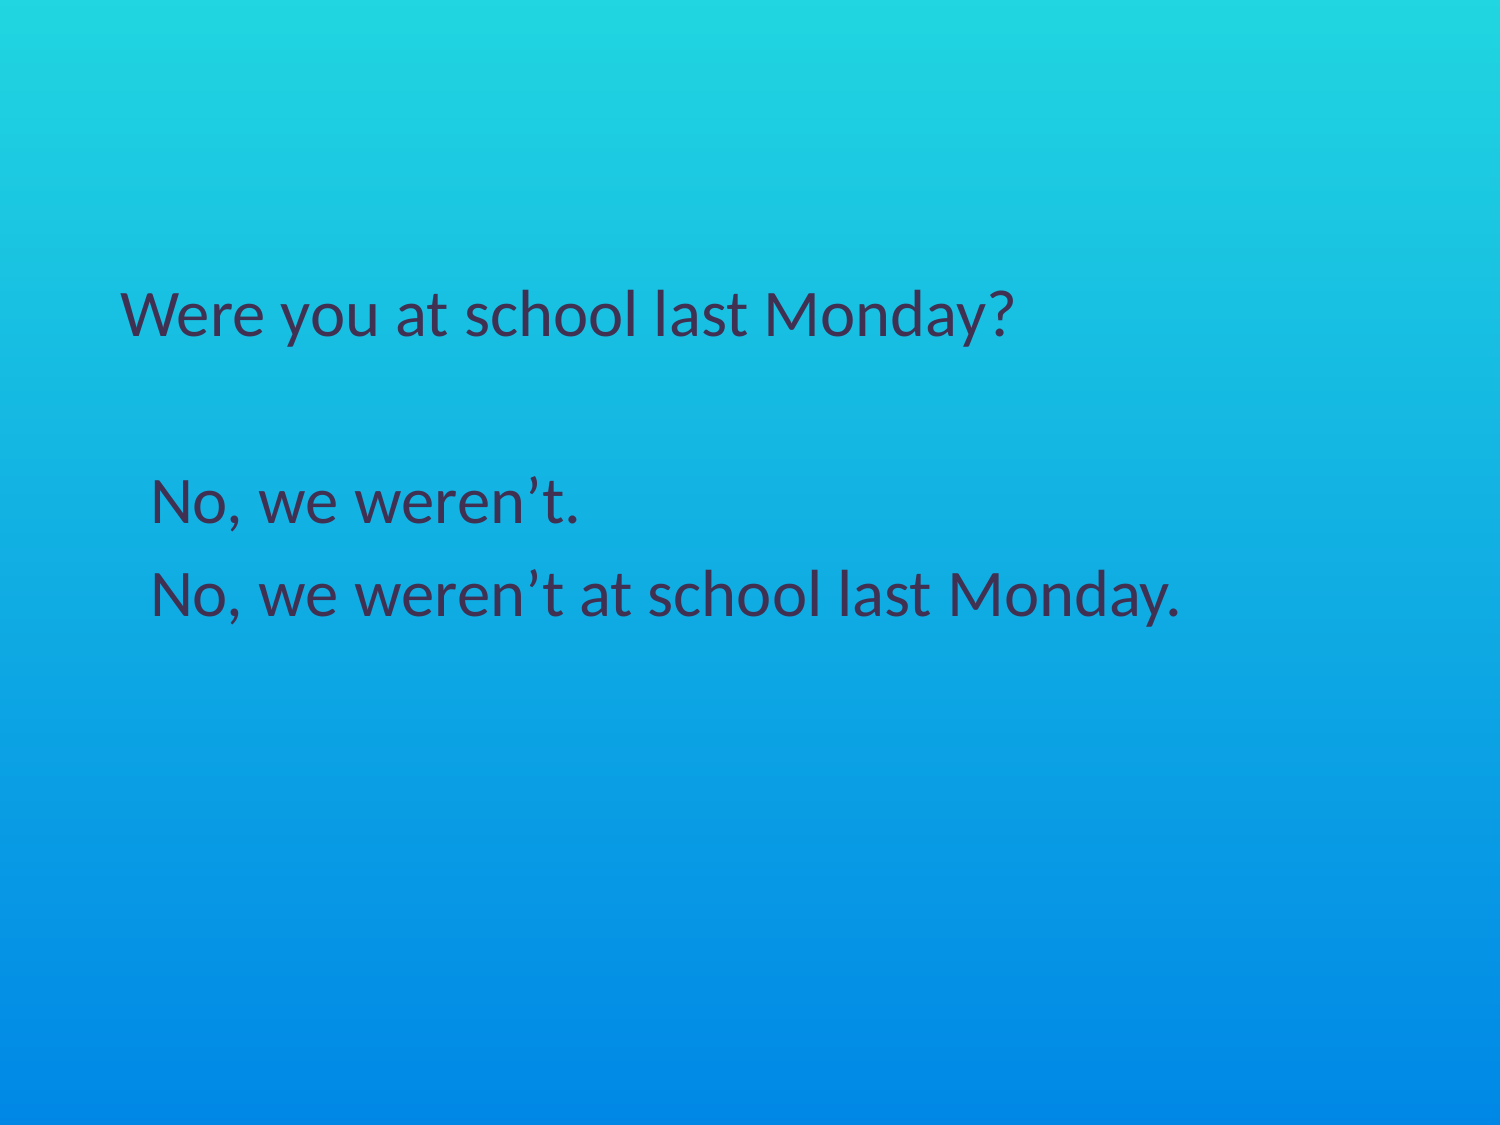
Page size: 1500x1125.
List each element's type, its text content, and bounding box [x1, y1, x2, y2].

list Were you at school last Monday? No, we weren’t. No, we weren’t at school last Monday. [75, 262, 1425, 1005]
